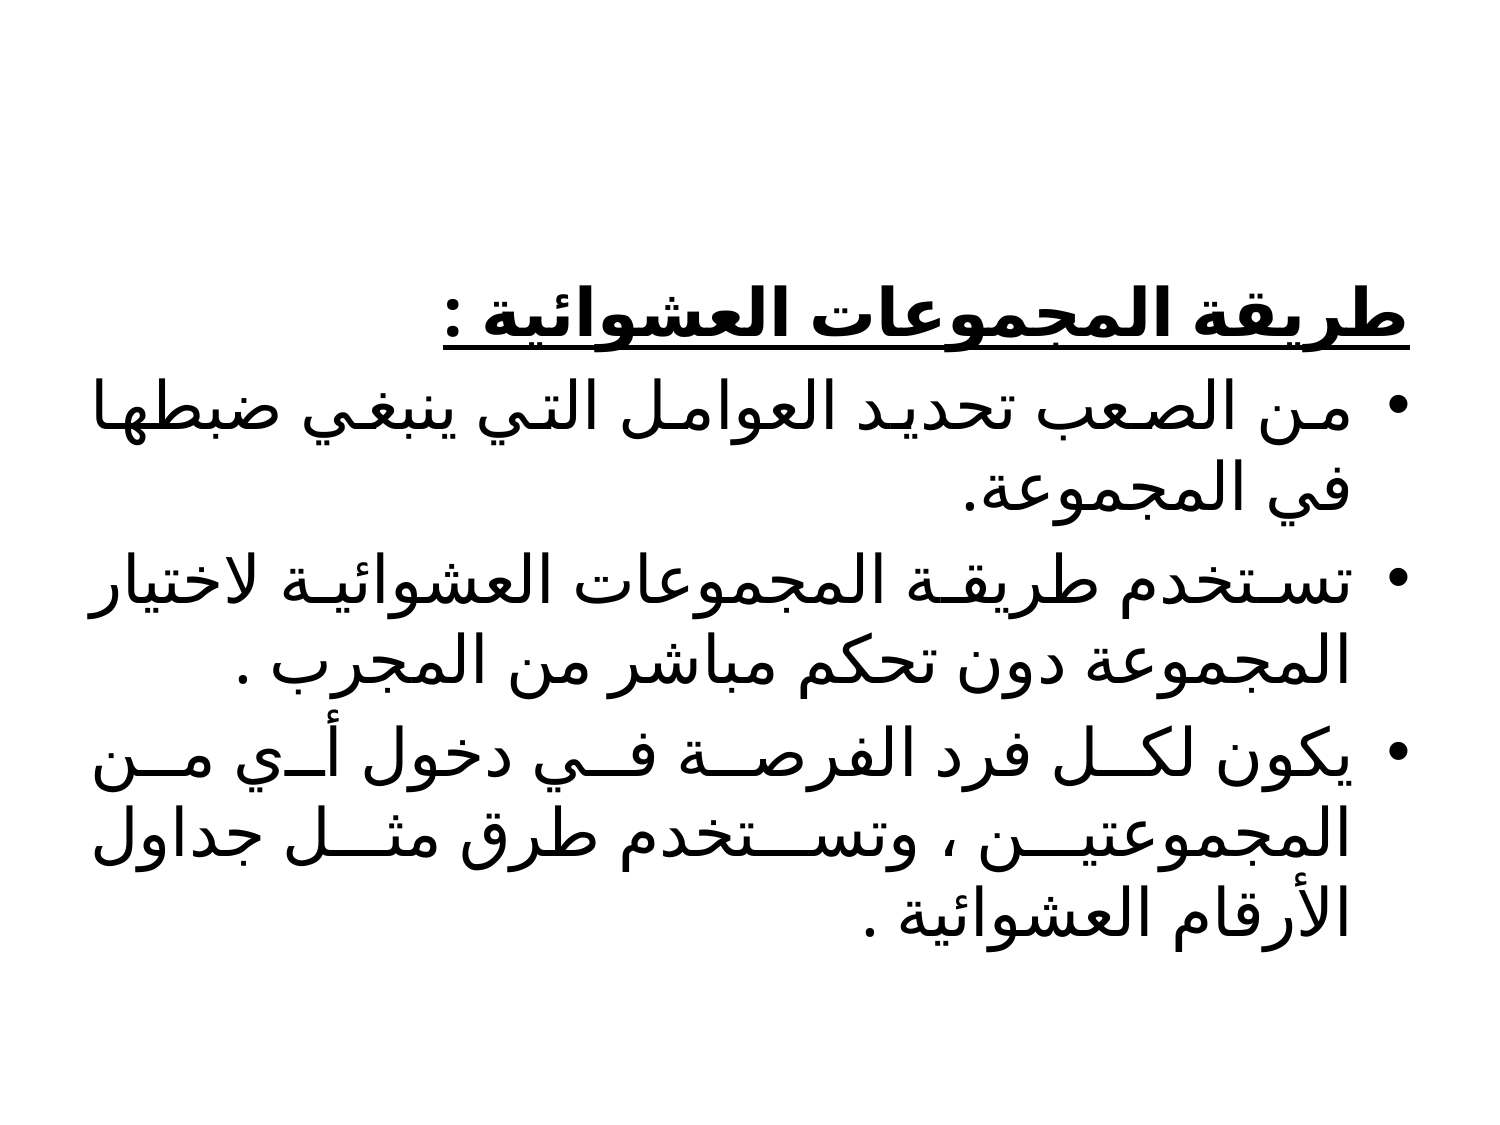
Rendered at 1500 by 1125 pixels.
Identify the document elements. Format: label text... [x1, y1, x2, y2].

list طريقة المجموعات العشوائية : من الصعب تحديد العوامل التي ينبغي ضبطها في المجموعة. تستخدم طريقة المجموعات العشوائية لاختيار المجموعة دون تحكم مباشر من المجرب . يكون لكل فرد الفرصة في دخول أي من المجموعتين ، وتستخدم طرق مثل جداول الأرقام العشوائية . [75, 262, 1425, 1005]
